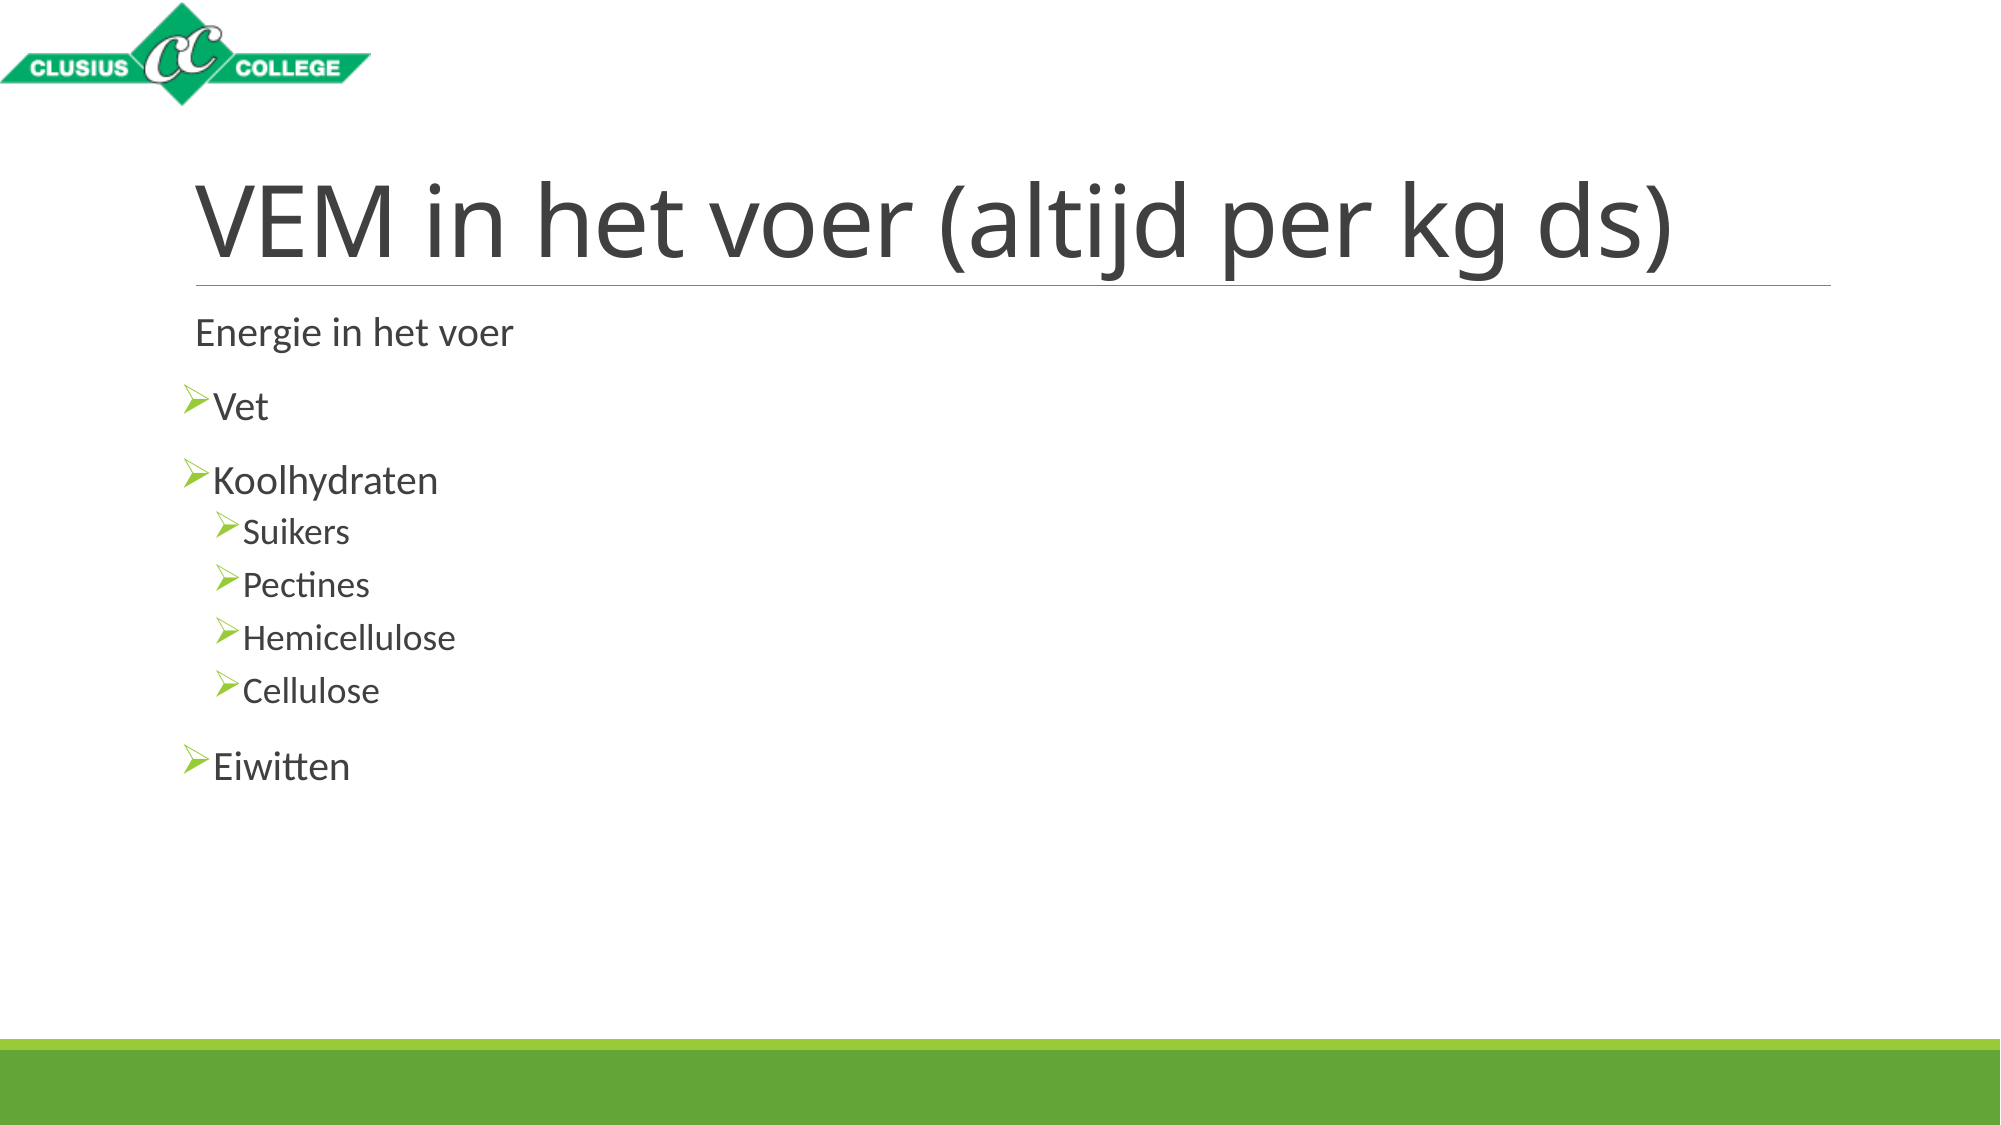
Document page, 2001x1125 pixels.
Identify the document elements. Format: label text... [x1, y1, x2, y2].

title VEM in het voer (altijd per kg ds) [180, 47, 1830, 285]
list Energie in het voer Vet Koolhydraten Suikers Pectines Hemicellulose Cellulose Eiwitten [180, 302, 1830, 963]
picture [0, 1, 371, 108]
